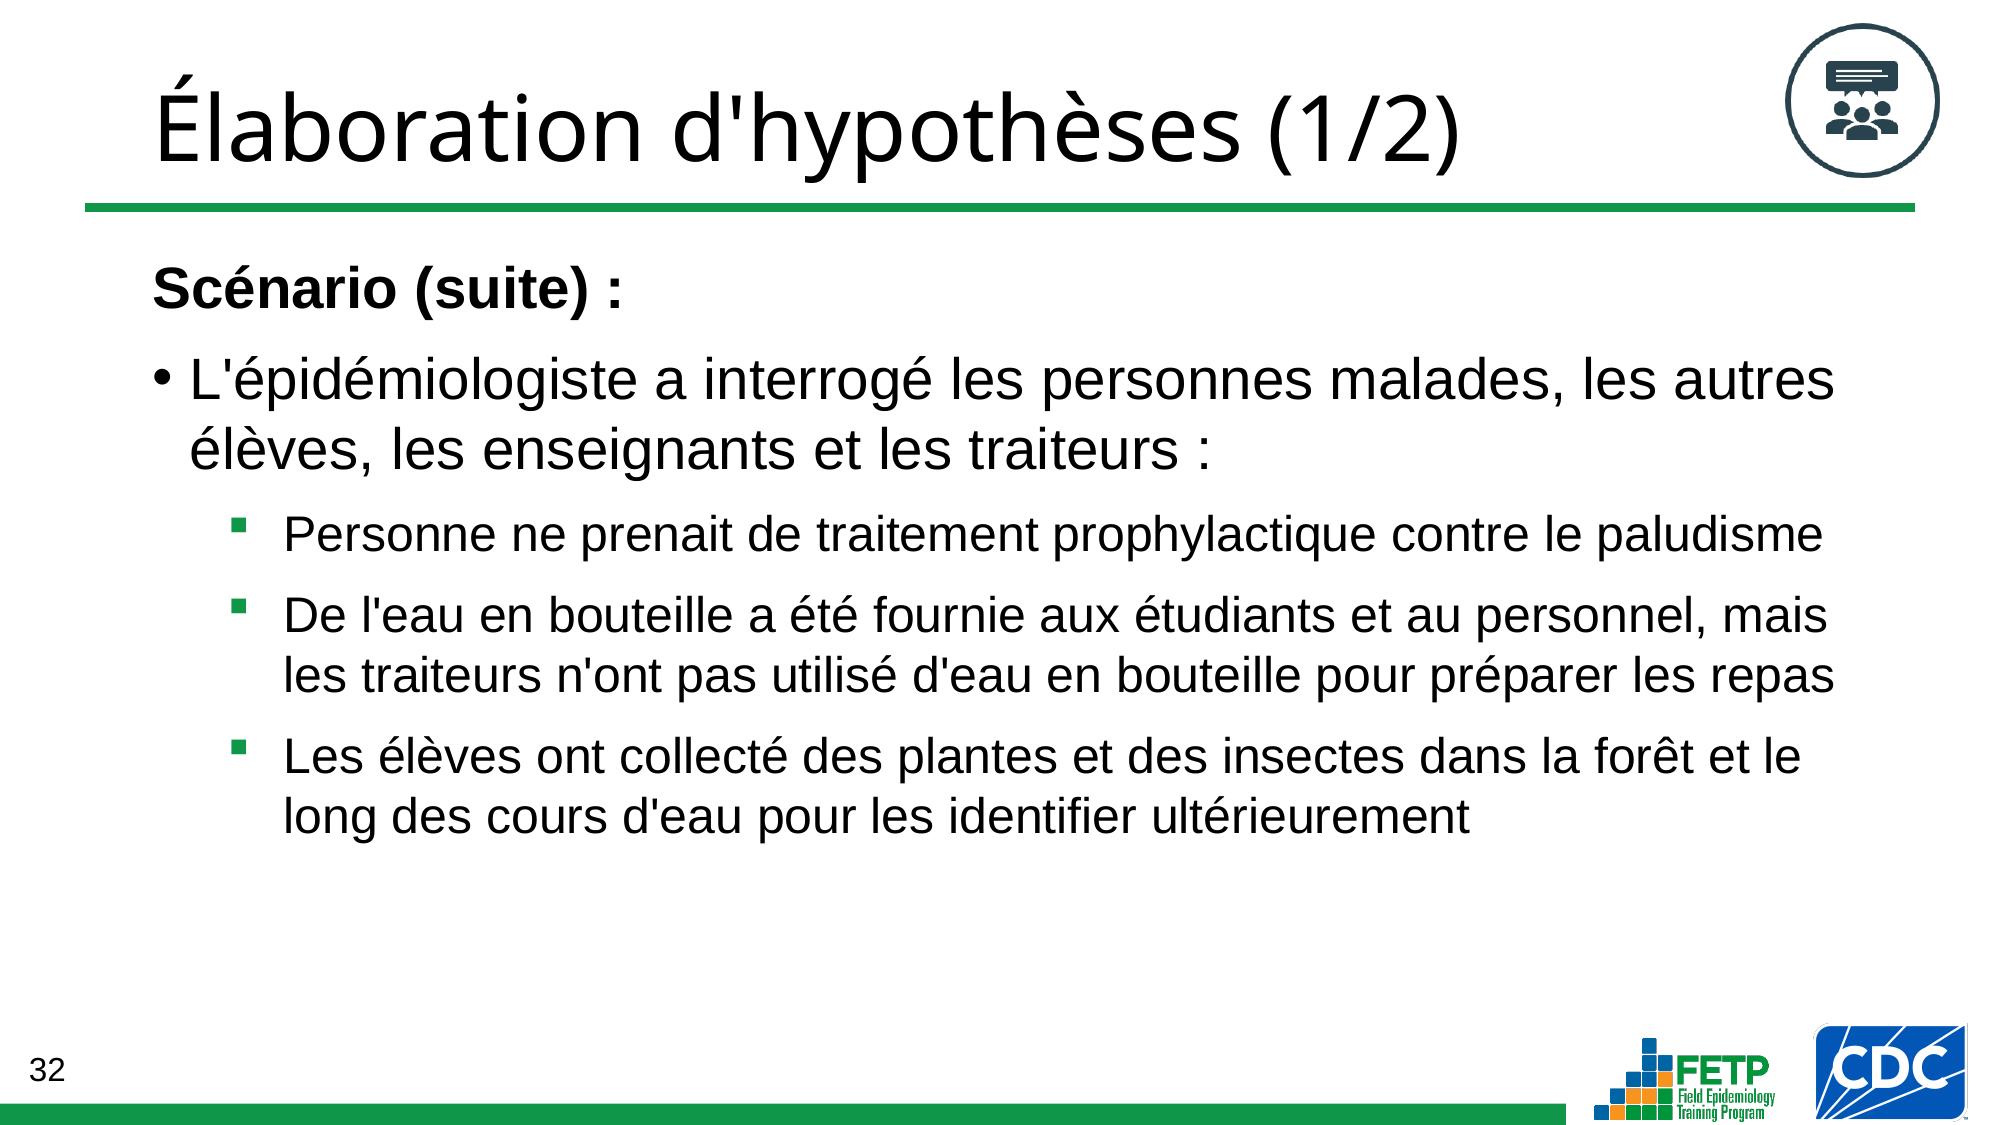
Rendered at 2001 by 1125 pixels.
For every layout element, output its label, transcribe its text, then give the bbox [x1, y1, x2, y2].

picture [1785, 23, 1940, 178]
picture [1813, 1023, 1968, 1122]
title Élaboration d'hypothèses (1/2) [137, 75, 1738, 207]
picture [1594, 1038, 1775, 1122]
list Scénario (suite) : L'épidémiologiste a interrogé les personnes malades, les autres élèves, les enseignants et les traiteurs : Personne ne prenait de traitement prophylactique contre le paludisme De l'eau en bouteille a été fournie aux étudiants et au personnel, mais les traiteurs n'ont pas utilisé d'eau en bouteille pour préparer les repas Les élèves ont collecté des plantes et des insectes dans la forêt et le long des cours d'eau pour les identifier ultérieurement [137, 242, 1863, 1004]
